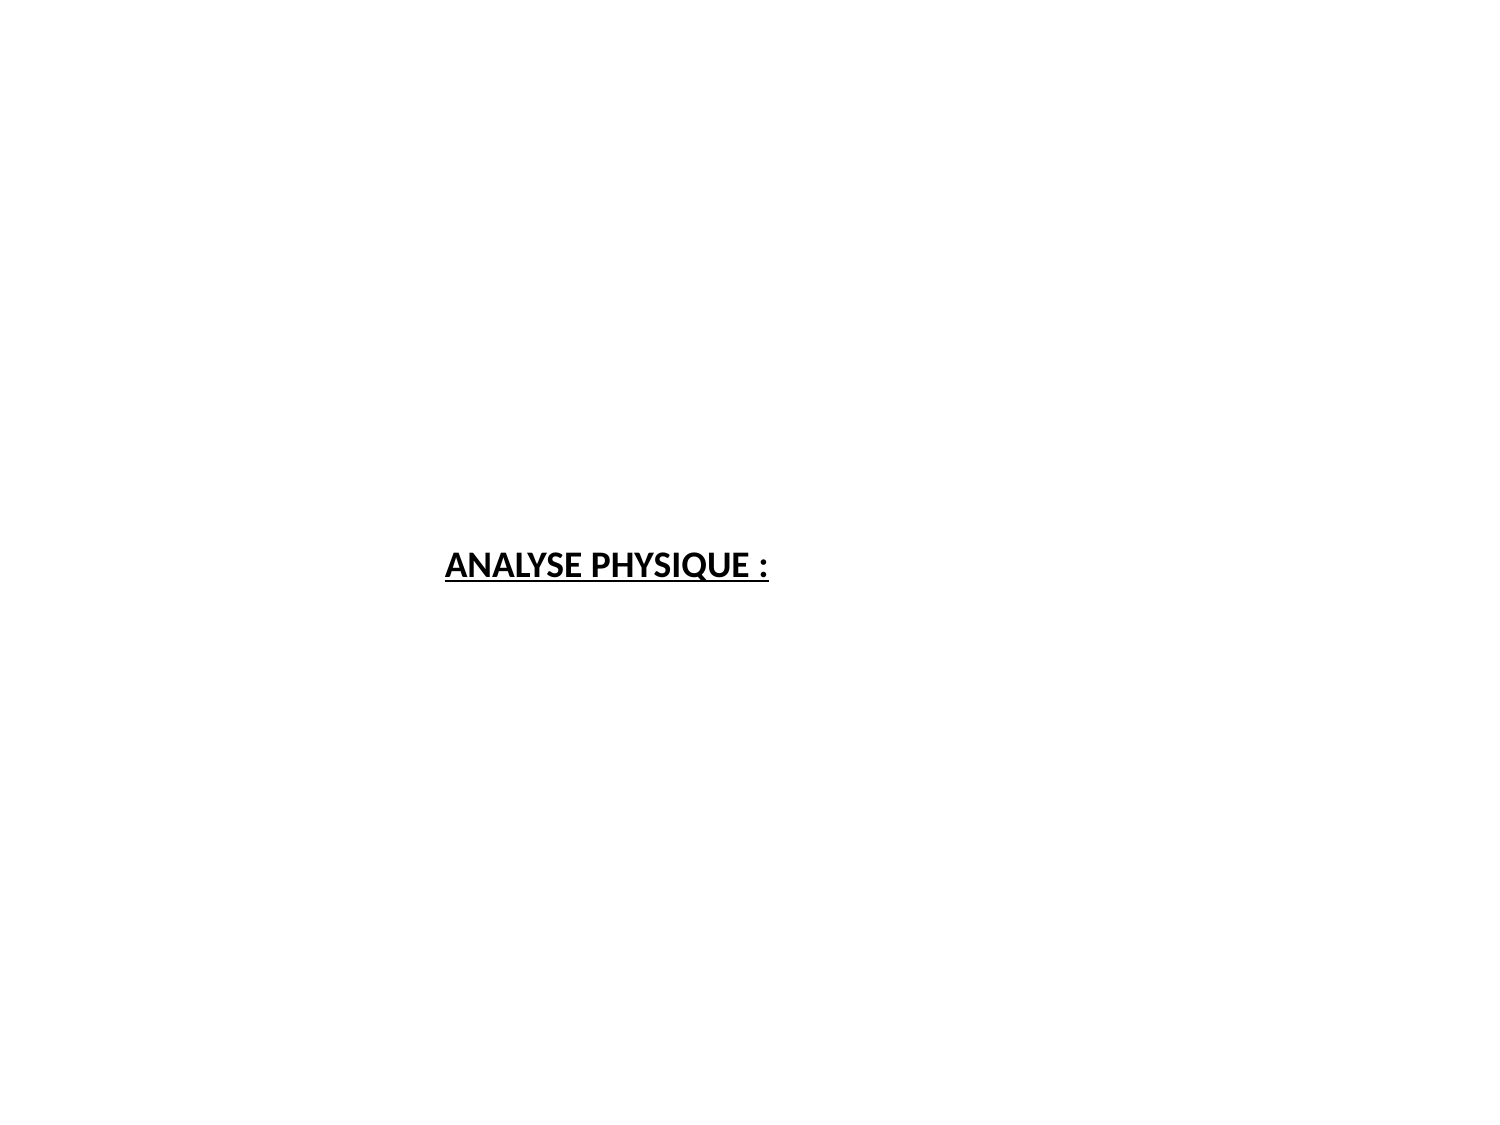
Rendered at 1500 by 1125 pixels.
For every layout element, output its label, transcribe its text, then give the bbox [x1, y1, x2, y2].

text_box ANALYSE PHYSIQUE : [430, 532, 784, 592]
